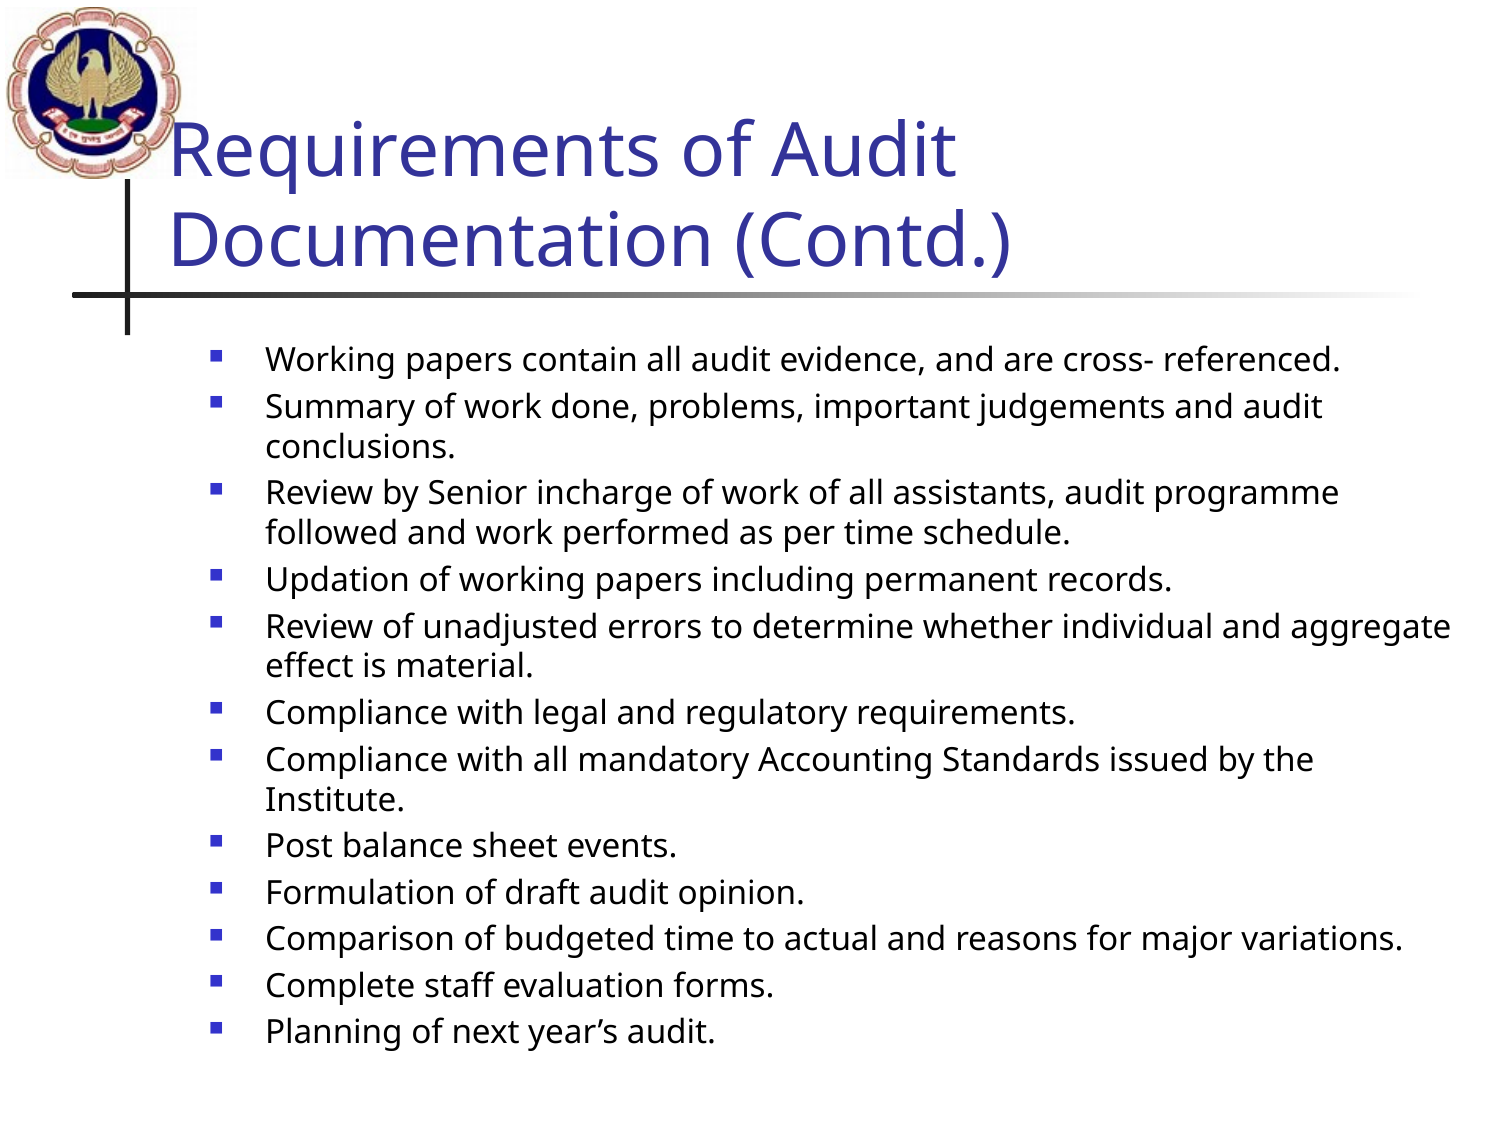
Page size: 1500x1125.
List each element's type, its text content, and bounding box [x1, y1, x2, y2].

list Working papers contain all audit evidence, and are cross- referenced. Summary of work done, problems, important judgements and audit conclusions. Review by Senior incharge of work of all assistants, audit programme followed and work performed as per time schedule. Updation of working papers including permanent records. Review of unadjusted errors to determine whether individual and aggregate effect is material. Compliance with legal and regulatory requirements. Compliance with all mandatory Accounting Standards issued by the Institute. Post balance sheet events. Formulation of draft audit opinion. Comparison of budgeted time to actual and reasons for major variations. Complete staff evaluation forms. Planning of next year’s audit. [193, 330, 1470, 1044]
picture [5, 7, 197, 179]
title Requirements of Audit Documentation (Contd.) [152, 101, 1468, 289]
